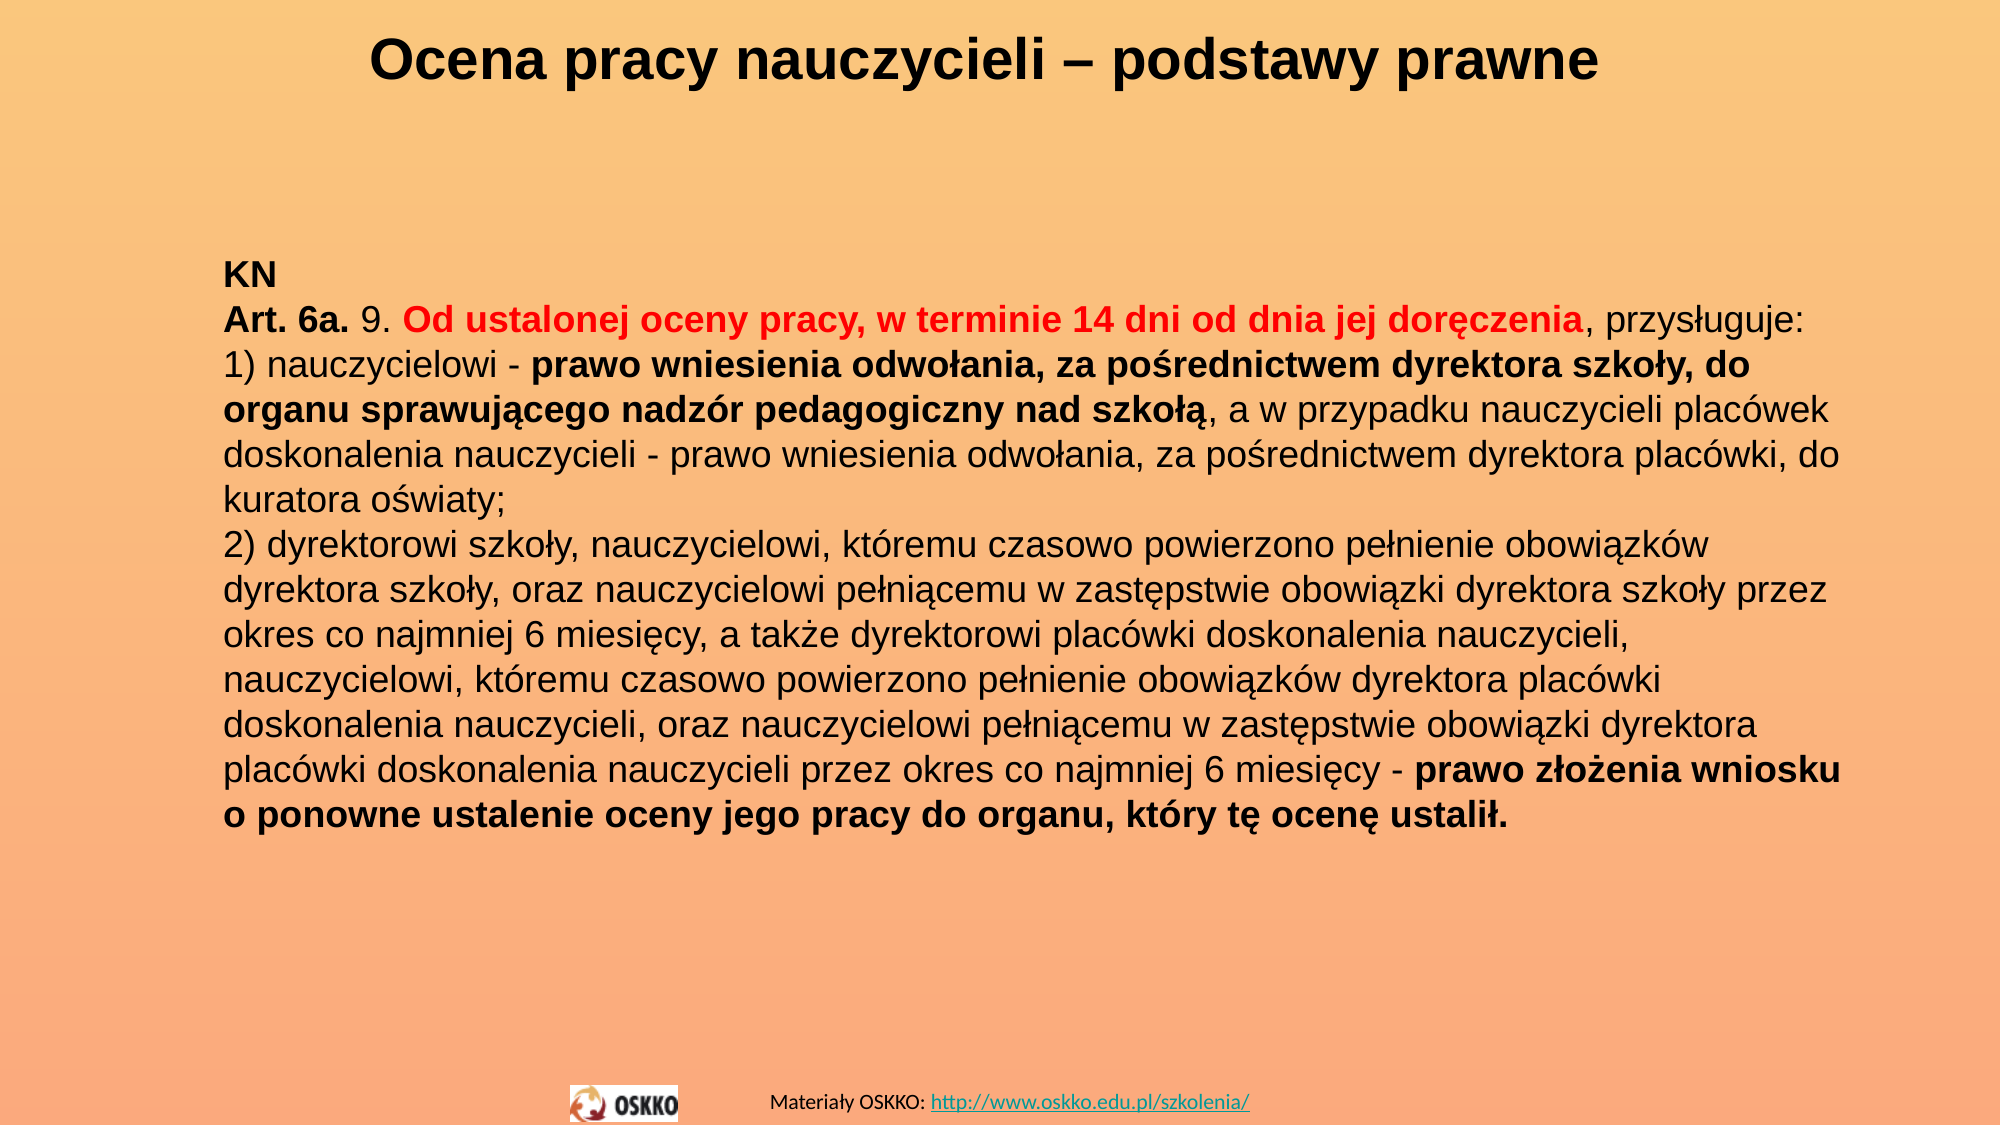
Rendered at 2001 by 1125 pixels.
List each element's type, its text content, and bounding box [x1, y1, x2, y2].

text_box Materiały OSKKO: http://www.oskko.edu.pl/szkolenia/ [493, 1080, 1542, 1122]
text_box Ocena pracy nauczycieli – podstawy prawne [249, 13, 1721, 144]
picture [570, 1085, 678, 1123]
text_box KN Art. 6a. 9. Od ustalonej oceny pracy, w terminie 14 dni od dnia jej doręczenia, przysługuje: 1) nauczycielowi - prawo wniesienia odwołania, za pośrednictwem dyrektora szkoły, do organu sprawującego nadzór pedagogiczny nad szkołą, a w przypadku nauczycieli placówek doskonalenia nauczycieli - prawo wniesienia odwołania, za pośrednictwem dyrektora placówki, do kuratora oświaty; 2) dyrektorowi szkoły, nauczycielowi, któremu czasowo powierzono pełnienie obowiązków dyrektora szkoły, oraz nauczycielowi pełniącemu w zastępstwie obowiązki dyrektora szkoły przez okres co najmniej 6 miesięcy, a także dyrektorowi placówki doskonalenia nauczycieli, nauczycielowi, któremu czasowo powierzono pełnienie obowiązków dyrektora placówki doskonalenia nauczycieli, oraz nauczycielowi pełniącemu w zastępstwie obowiązki dyrektora placówki doskonalenia nauczycieli przez okres co najmniej 6 miesięcy - prawo złożenia wniosku o ponowne ustalenie oceny jego pracy do organu, który tę ocenę ustalił. [208, 243, 1886, 843]
